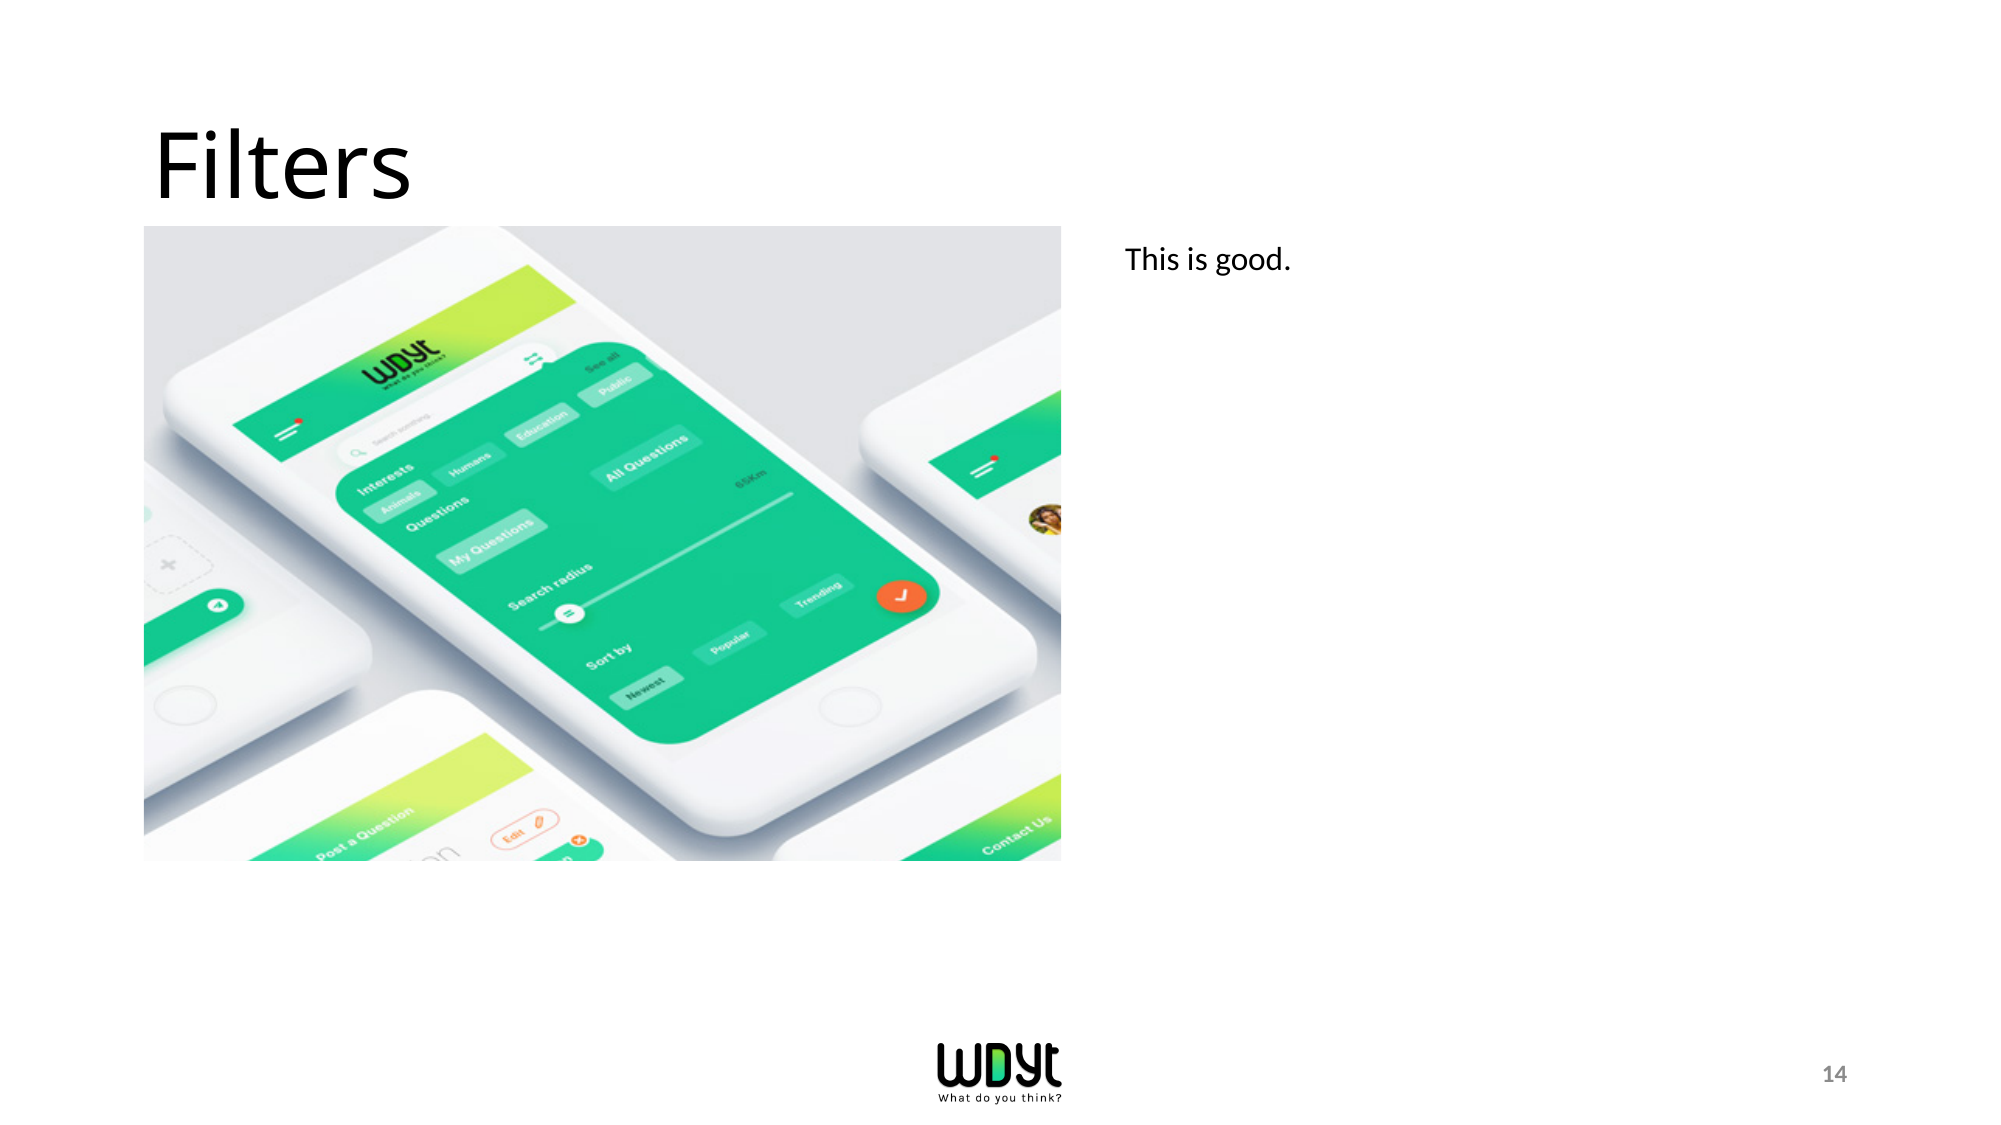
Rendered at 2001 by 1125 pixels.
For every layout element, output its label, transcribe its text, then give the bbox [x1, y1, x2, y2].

title Filters [137, 59, 1863, 278]
slide_number 14 [1412, 1042, 1863, 1103]
picture [925, 1015, 1075, 1125]
picture [143, 213, 1062, 861]
text_box This is good. [1110, 229, 1479, 284]
